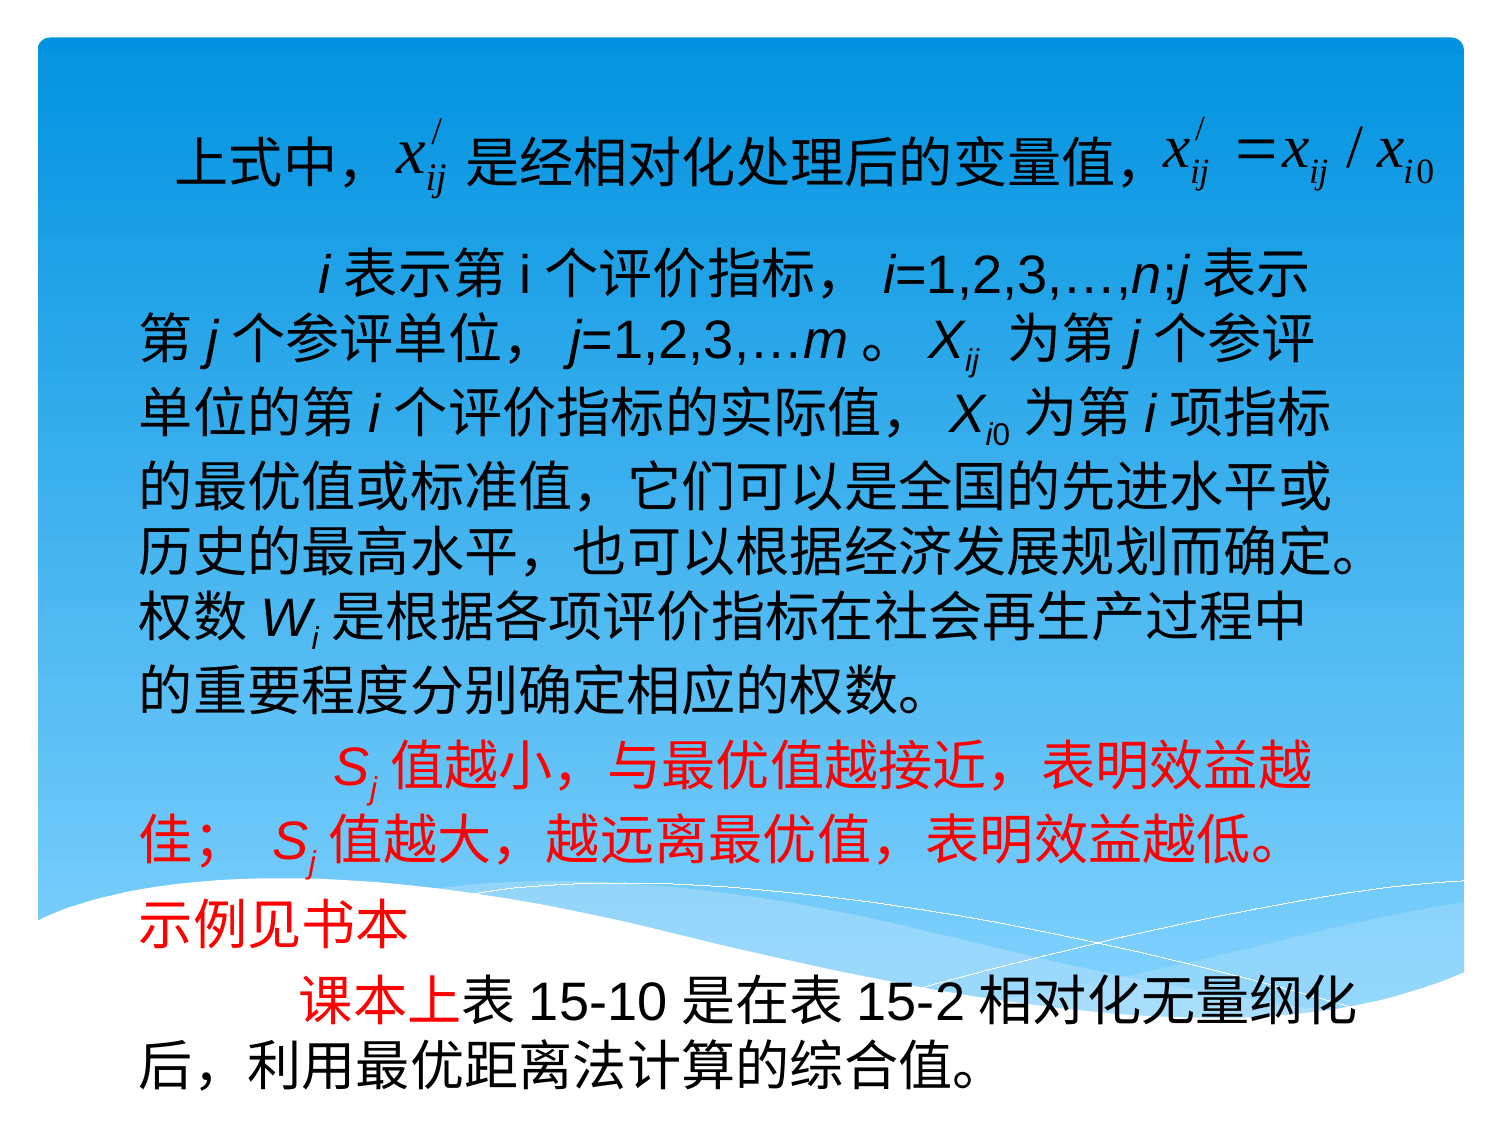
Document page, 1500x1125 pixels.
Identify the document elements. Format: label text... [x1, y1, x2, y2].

subtitle i表示第i个评价指标，i=1,2,3,…,n;j表示第j个参评单位，j=1,2,3,…m。Xij 为第j个参评单位的第i个评价指标的实际值，Xi0为第i项指标的最优值或标准值，它们可以是全国的先进水平或历史的最高水平，也可以根据经济发展规划而确定。权数Wi是根据各项评价指标在社会再生产过程中的重要程度分别确定相应的权数。 Sj值越小，与最优值越接近，表明效益越佳； Sj值越大，越远离最优值，表明效益越低。 示例见书本 课本上表15-10是在表15-2相对化无量纲化后，利用最优距离法计算的综合值。 [123, 231, 1376, 1071]
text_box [383, 101, 462, 213]
title 上式中， 是经相对化处理后的变量值， [41, 90, 1317, 201]
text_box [1151, 101, 1448, 204]
